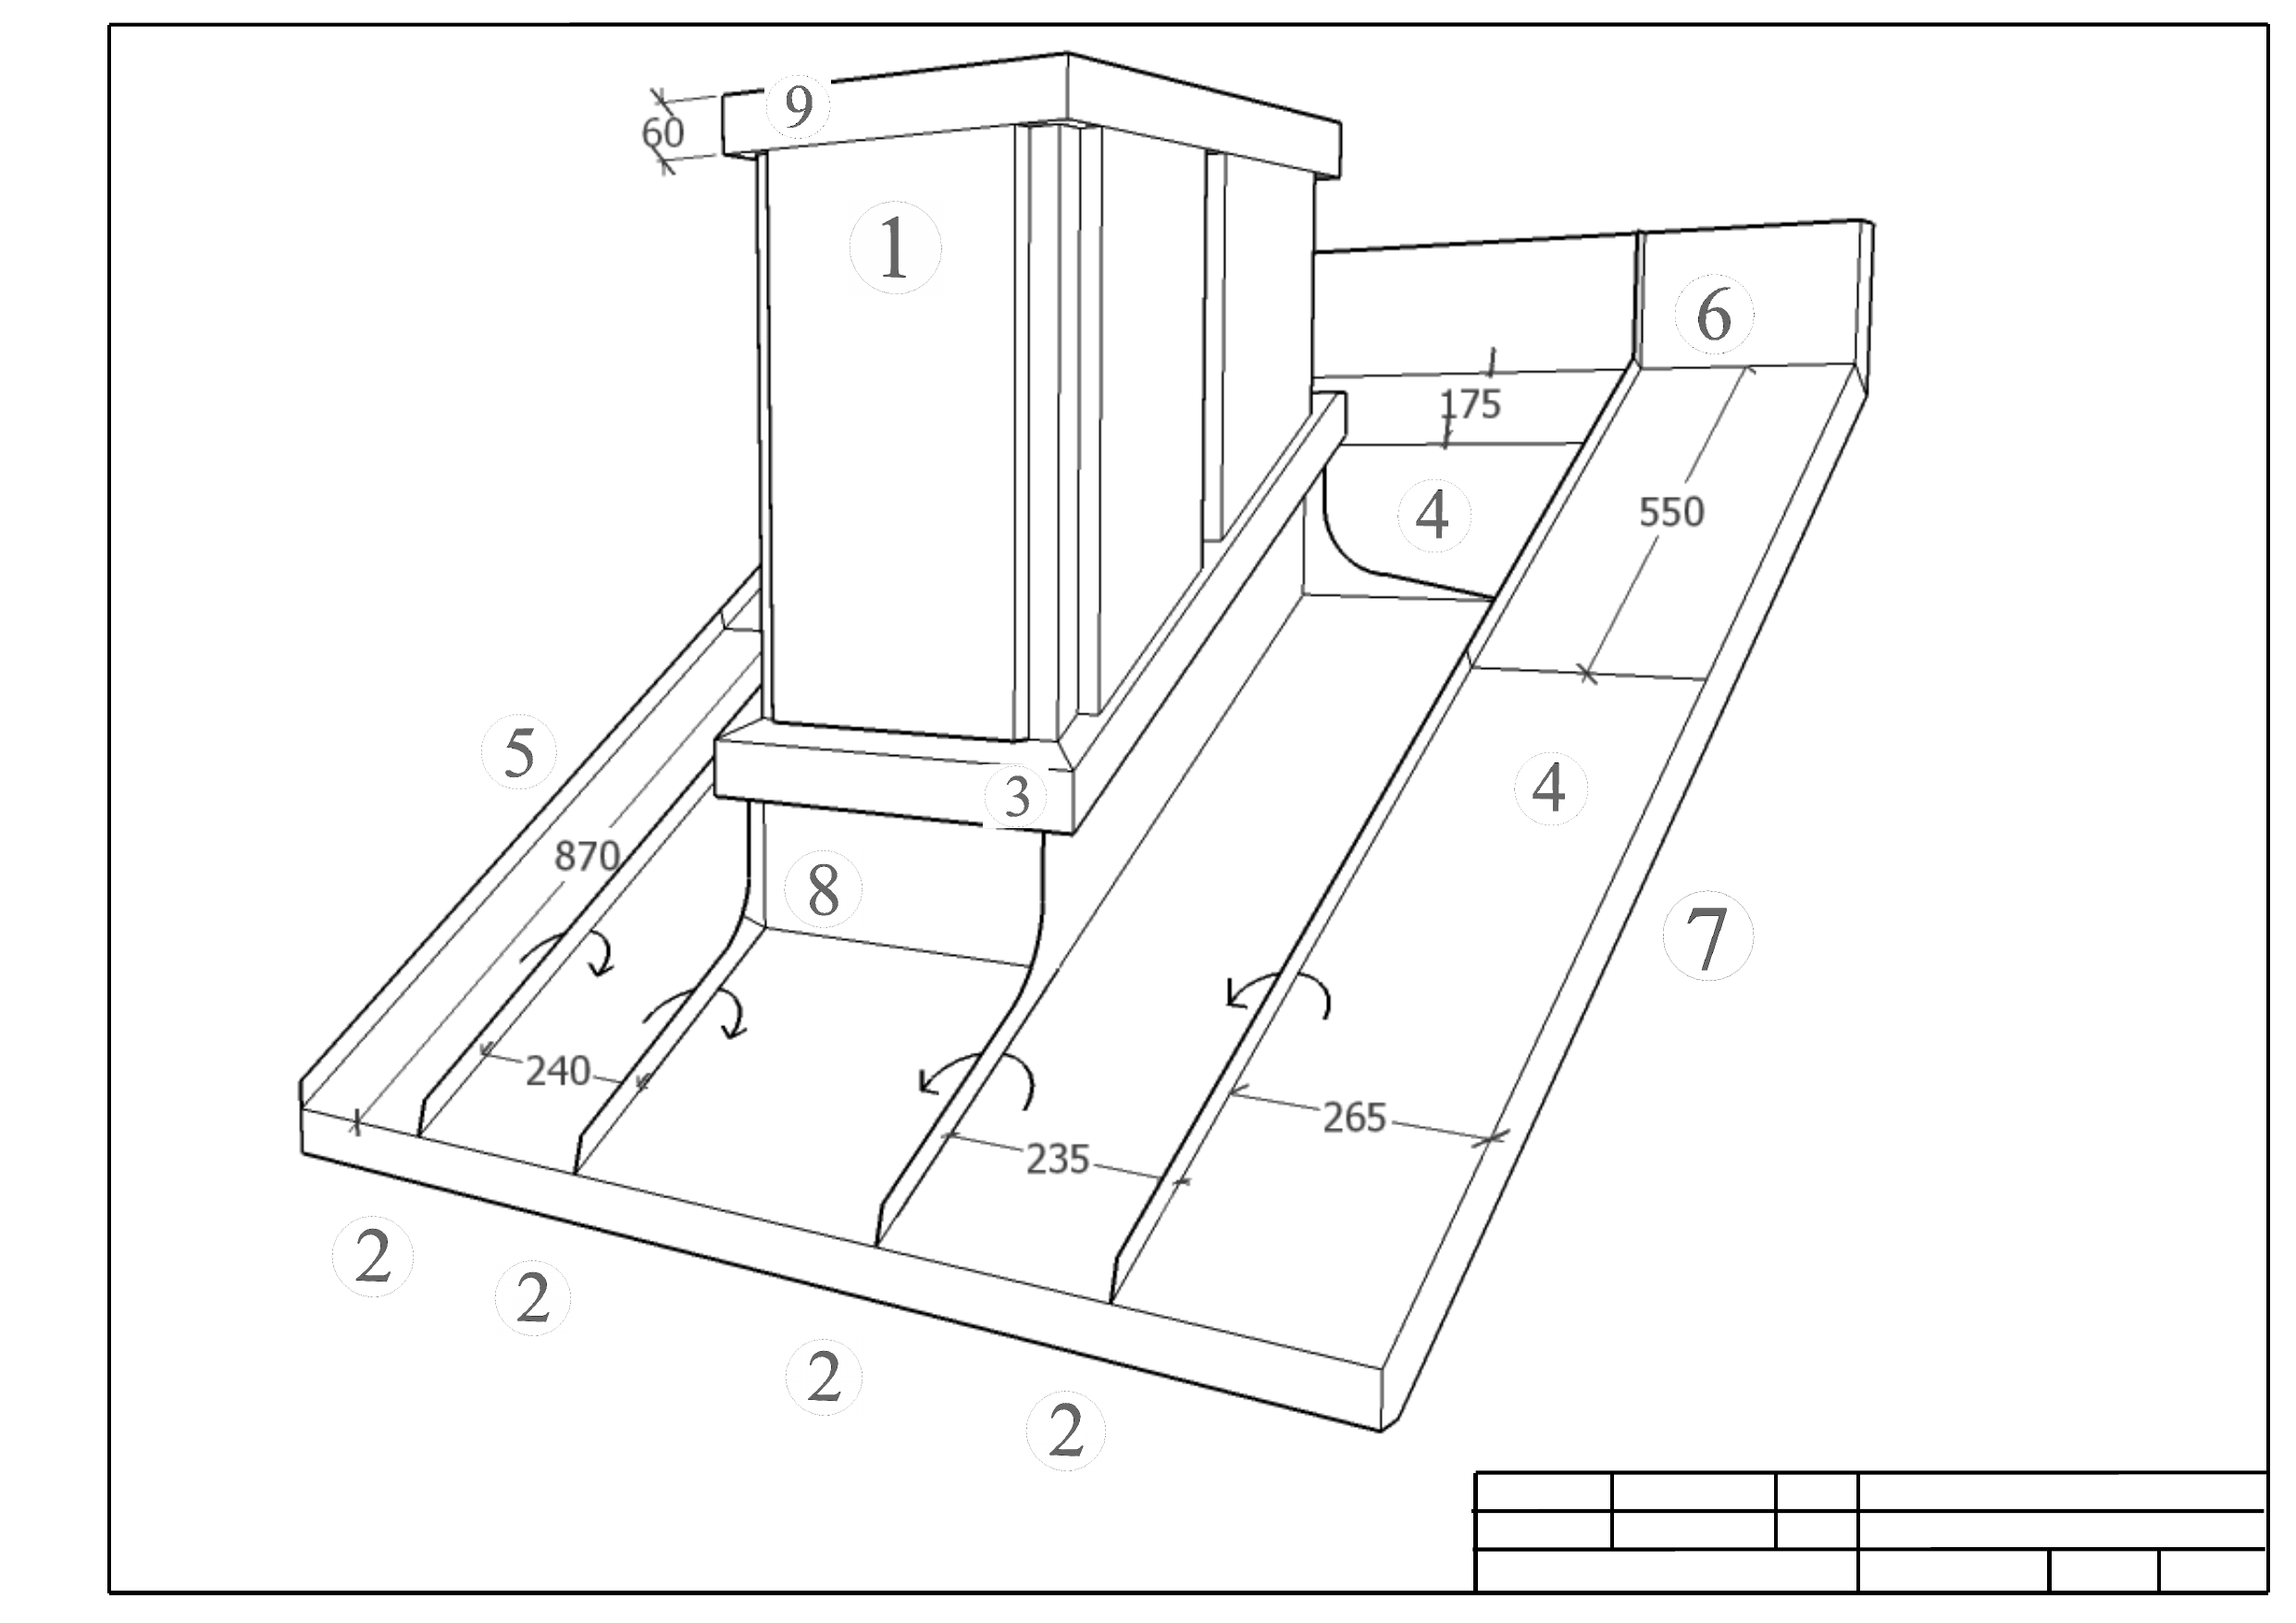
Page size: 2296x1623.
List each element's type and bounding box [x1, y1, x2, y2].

picture [250, 25, 1929, 1472]
